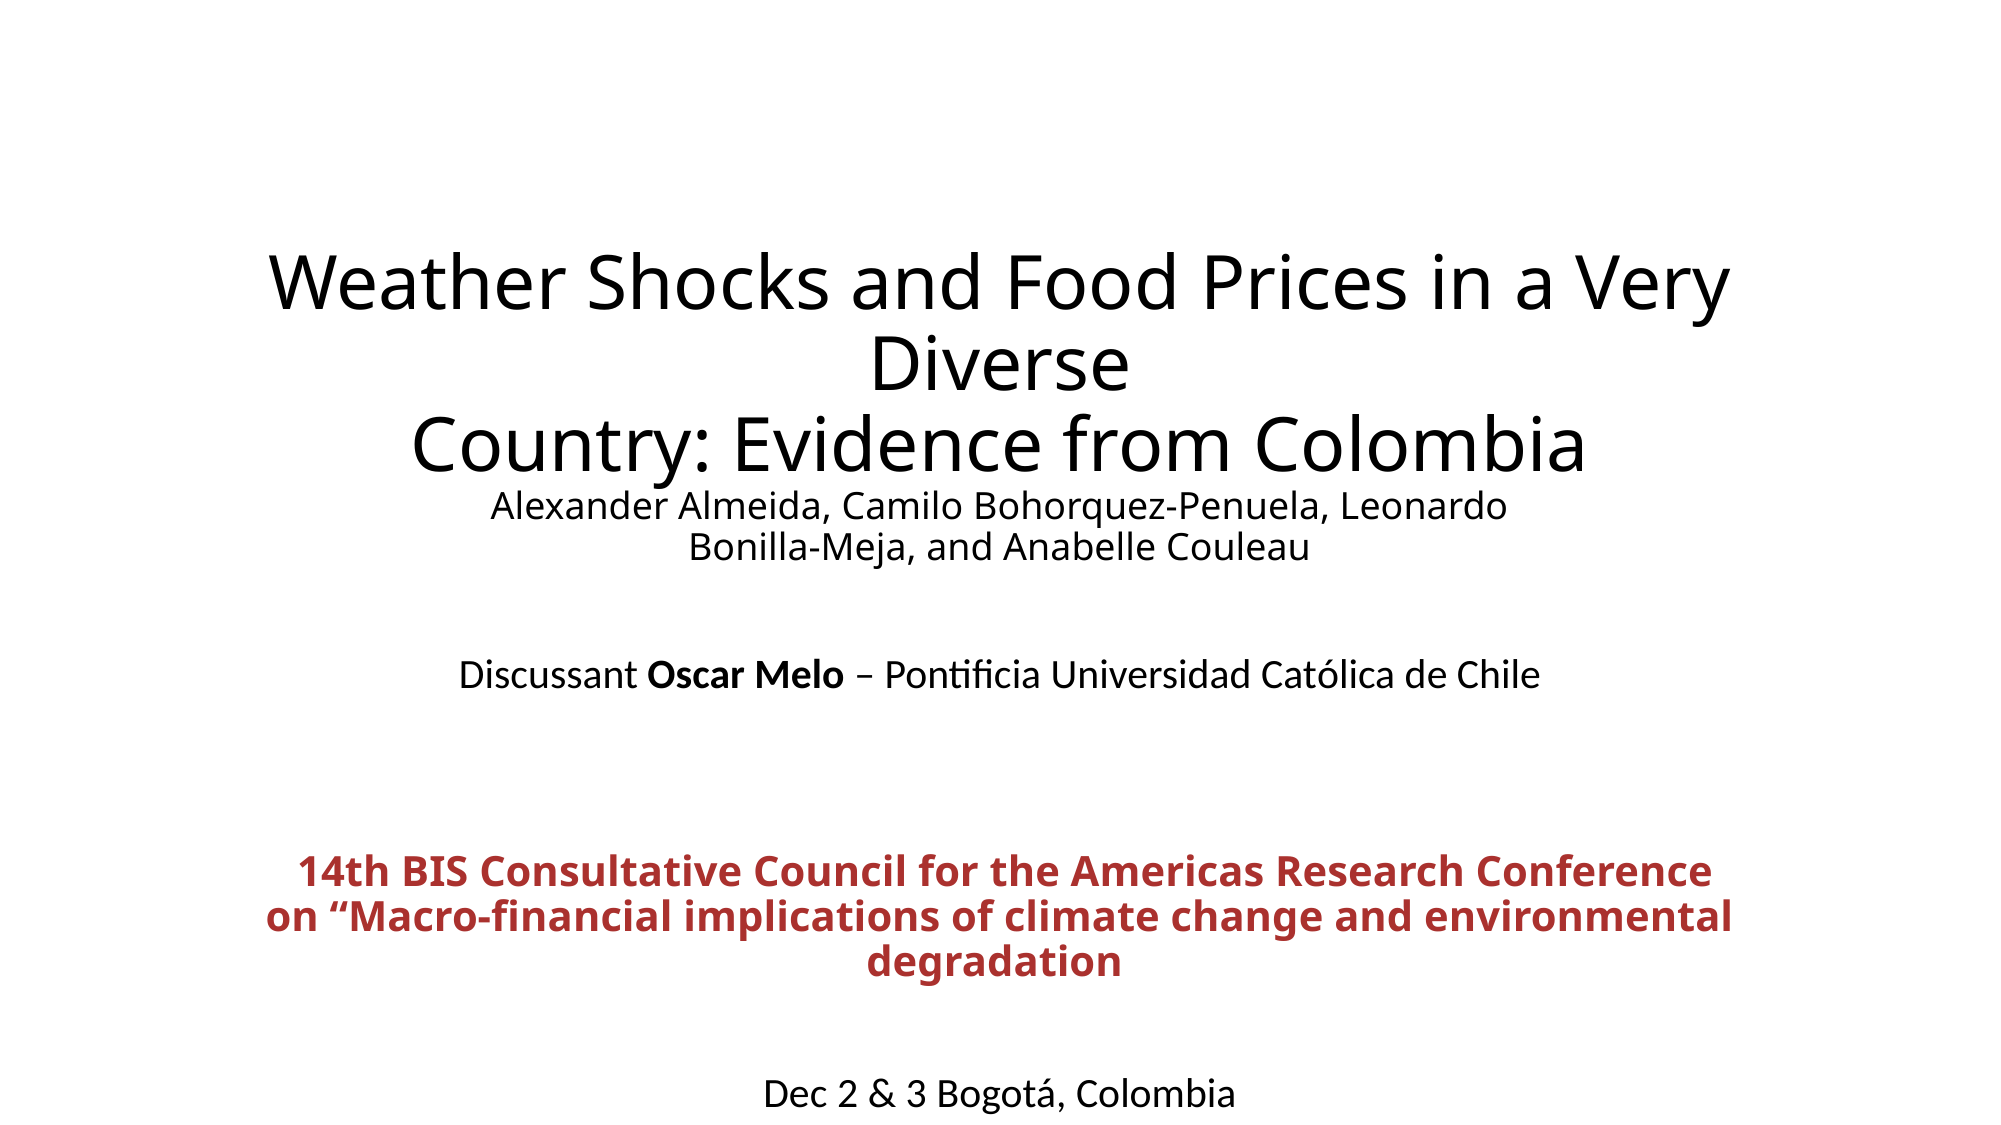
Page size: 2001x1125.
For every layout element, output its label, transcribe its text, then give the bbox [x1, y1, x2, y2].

title Weather Shocks and Food Prices in a Very Diverse Country: Evidence from Colombia Alexander Almeida, Camilo Bohorquez-Penuela, Leonardo Bonilla-Meja, and Anabelle Couleau [249, 184, 1750, 576]
subtitle Discussant Oscar Melo – Pontificia Universidad Católica de Chile 14th BIS Consultative Council for the Americas Research Conference on “Macro-financial implications of climate change and environmental degradation Dec 2 & 3 Bogotá, Colombia [249, 645, 1750, 863]
